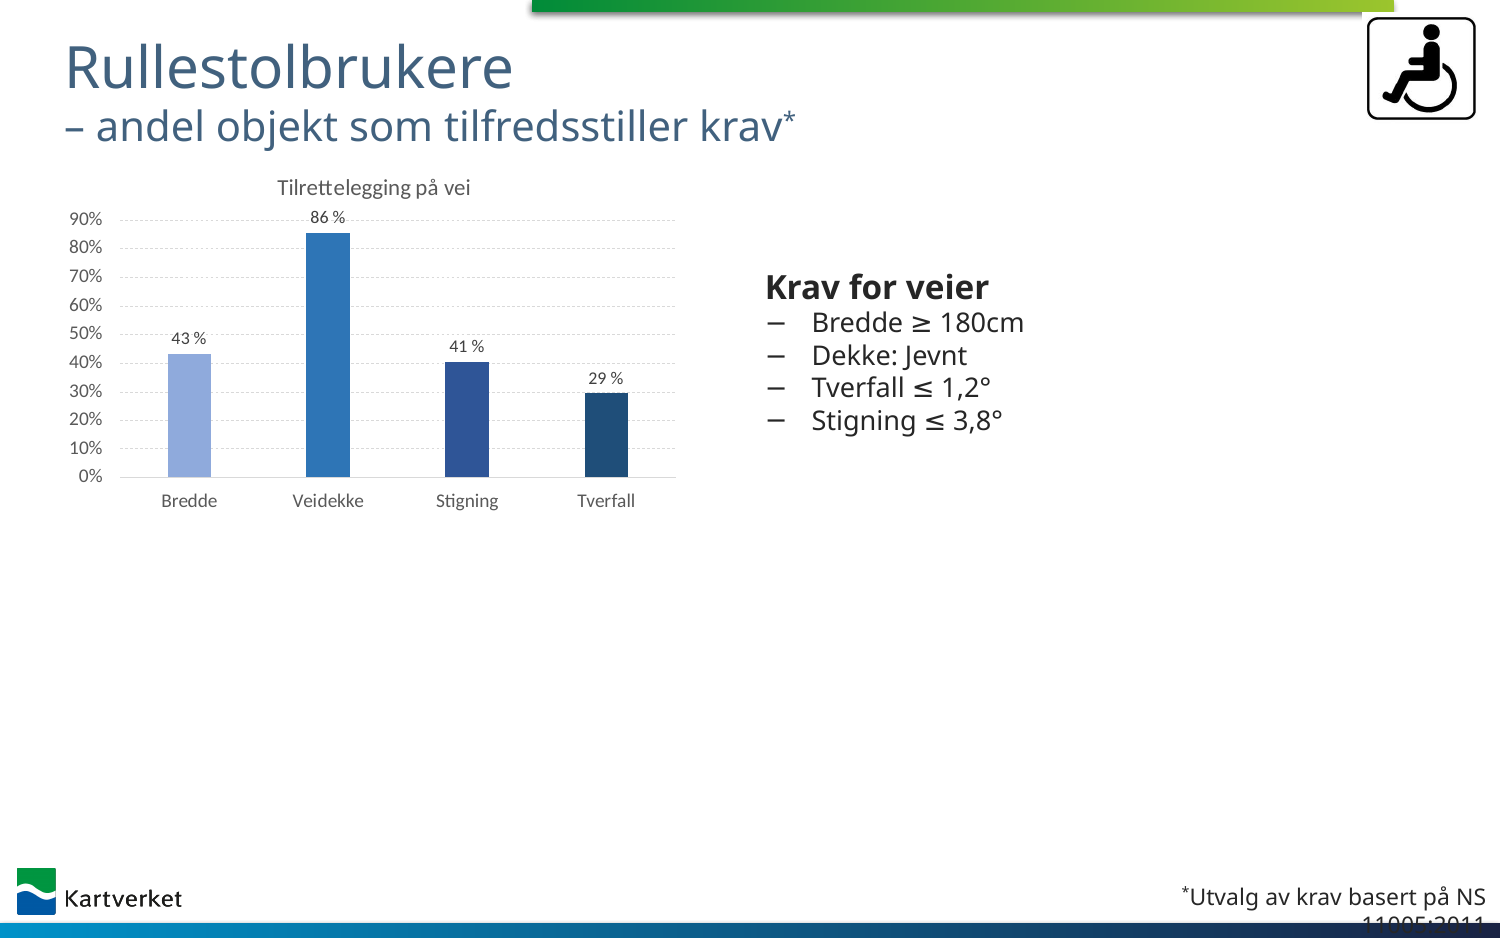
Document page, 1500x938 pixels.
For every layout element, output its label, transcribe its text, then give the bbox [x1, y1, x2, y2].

text_box Rullestolbrukere – andel objekt som tilfredsstiller krav* [49, 25, 1431, 158]
text_box *Utvalg av krav basert på NS 11005:2011 [1068, 873, 1500, 938]
picture [1362, 12, 1481, 126]
text_box Krav for veier Bredde ≥ 180cm Dekke: Jevnt Tverfall ≤ 1,2° Stigning ≤ 3,8° [750, 258, 1234, 444]
picture [62, 166, 687, 519]
